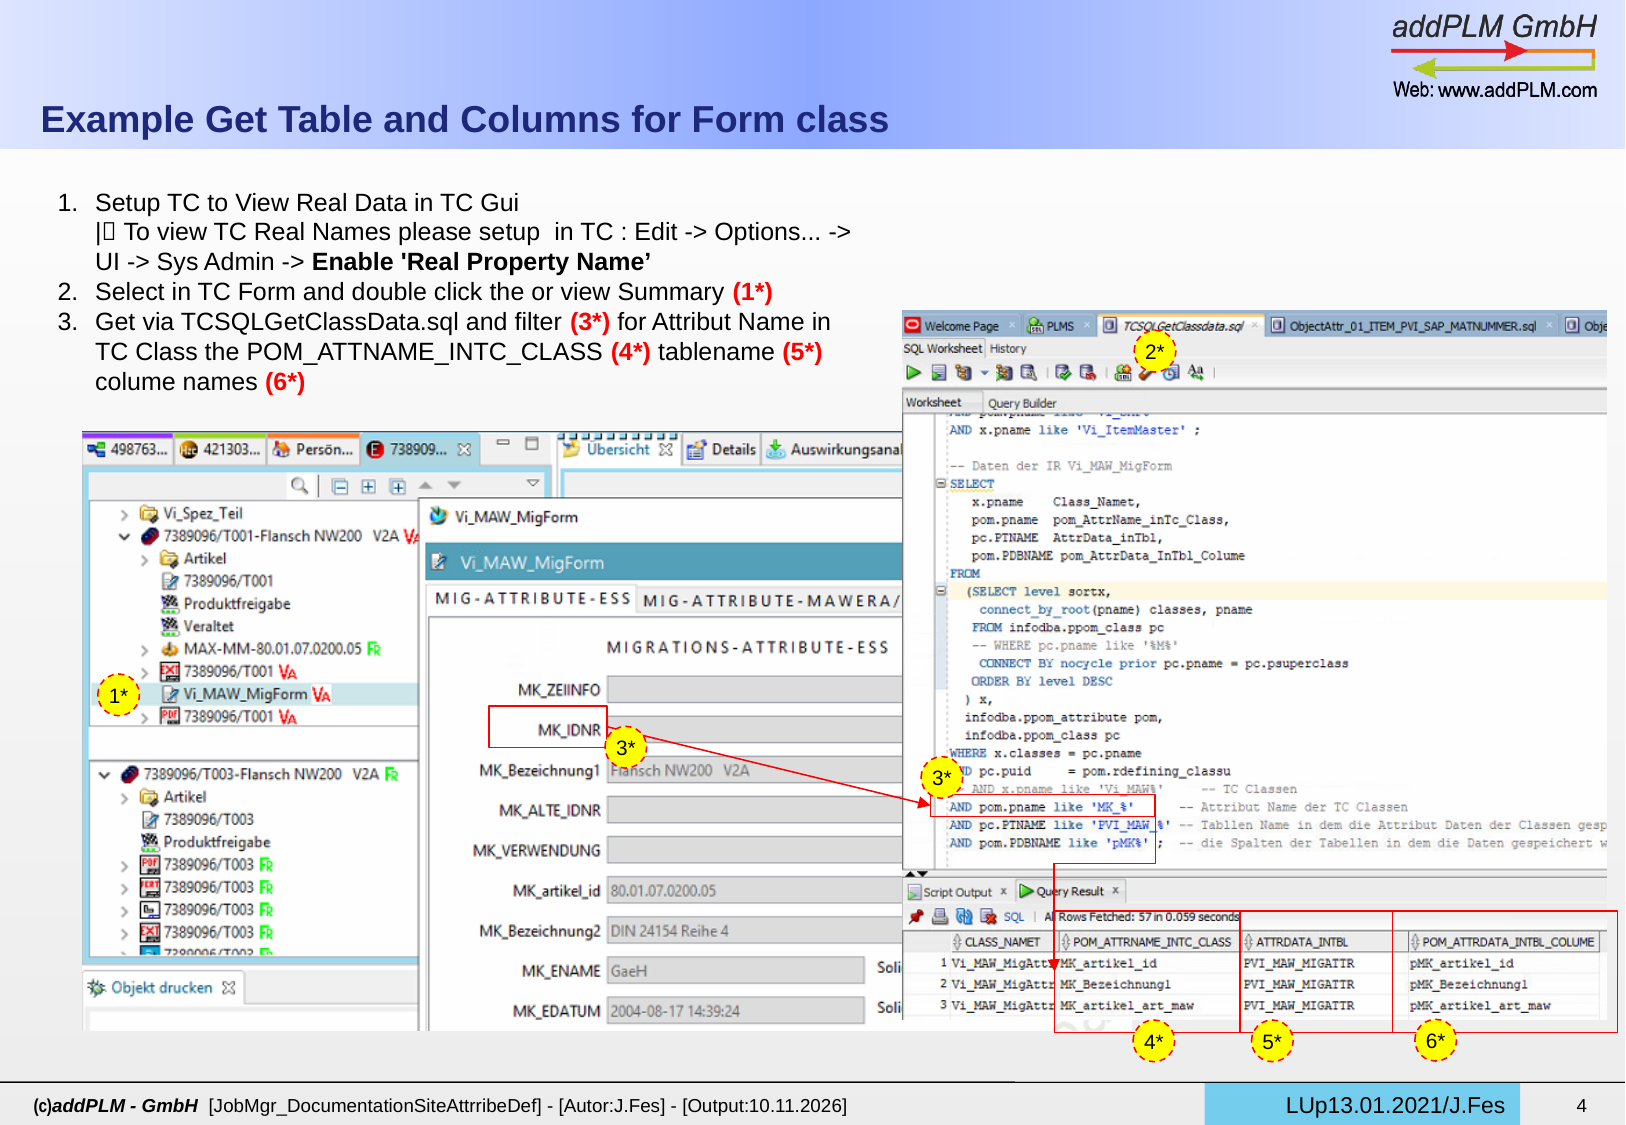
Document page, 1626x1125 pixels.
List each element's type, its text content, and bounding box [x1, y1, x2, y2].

picture [1391, 14, 1597, 97]
text_box [1172, 1029, 1241, 1033]
text_box [1291, 1029, 1392, 1033]
text_box 5* [1251, 1029, 1294, 1062]
text_box 6* [1414, 1029, 1457, 1062]
title Example Get Table and Columns for Form class [40, 67, 1582, 131]
picture [82, 310, 1607, 1031]
text_box 4* [1133, 1029, 1175, 1062]
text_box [606, 726, 931, 806]
text_box [1392, 1029, 1417, 1033]
text_box [1241, 1029, 1254, 1033]
text_box LUp13.01.2021/J.Fes [1204, 1082, 1521, 1125]
text_box [1454, 910, 1618, 1033]
text_box Setup TC to View Real Data in TC Gui | To view TC Real Names please setup in TC : Edit -> Options... -> UI -> Sys Admin -> Enable 'Real Property Name’ Select in TC Form and double click the or view Summary (1*) Get via TCSQLGetClassData.sql and filter (3*) for Attribut Name in TC Class the POM_ATTNAME_INTC_CLASS (4*) tablename (5*) colume names (6*) [42, 178, 884, 403]
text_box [1054, 805, 1156, 972]
